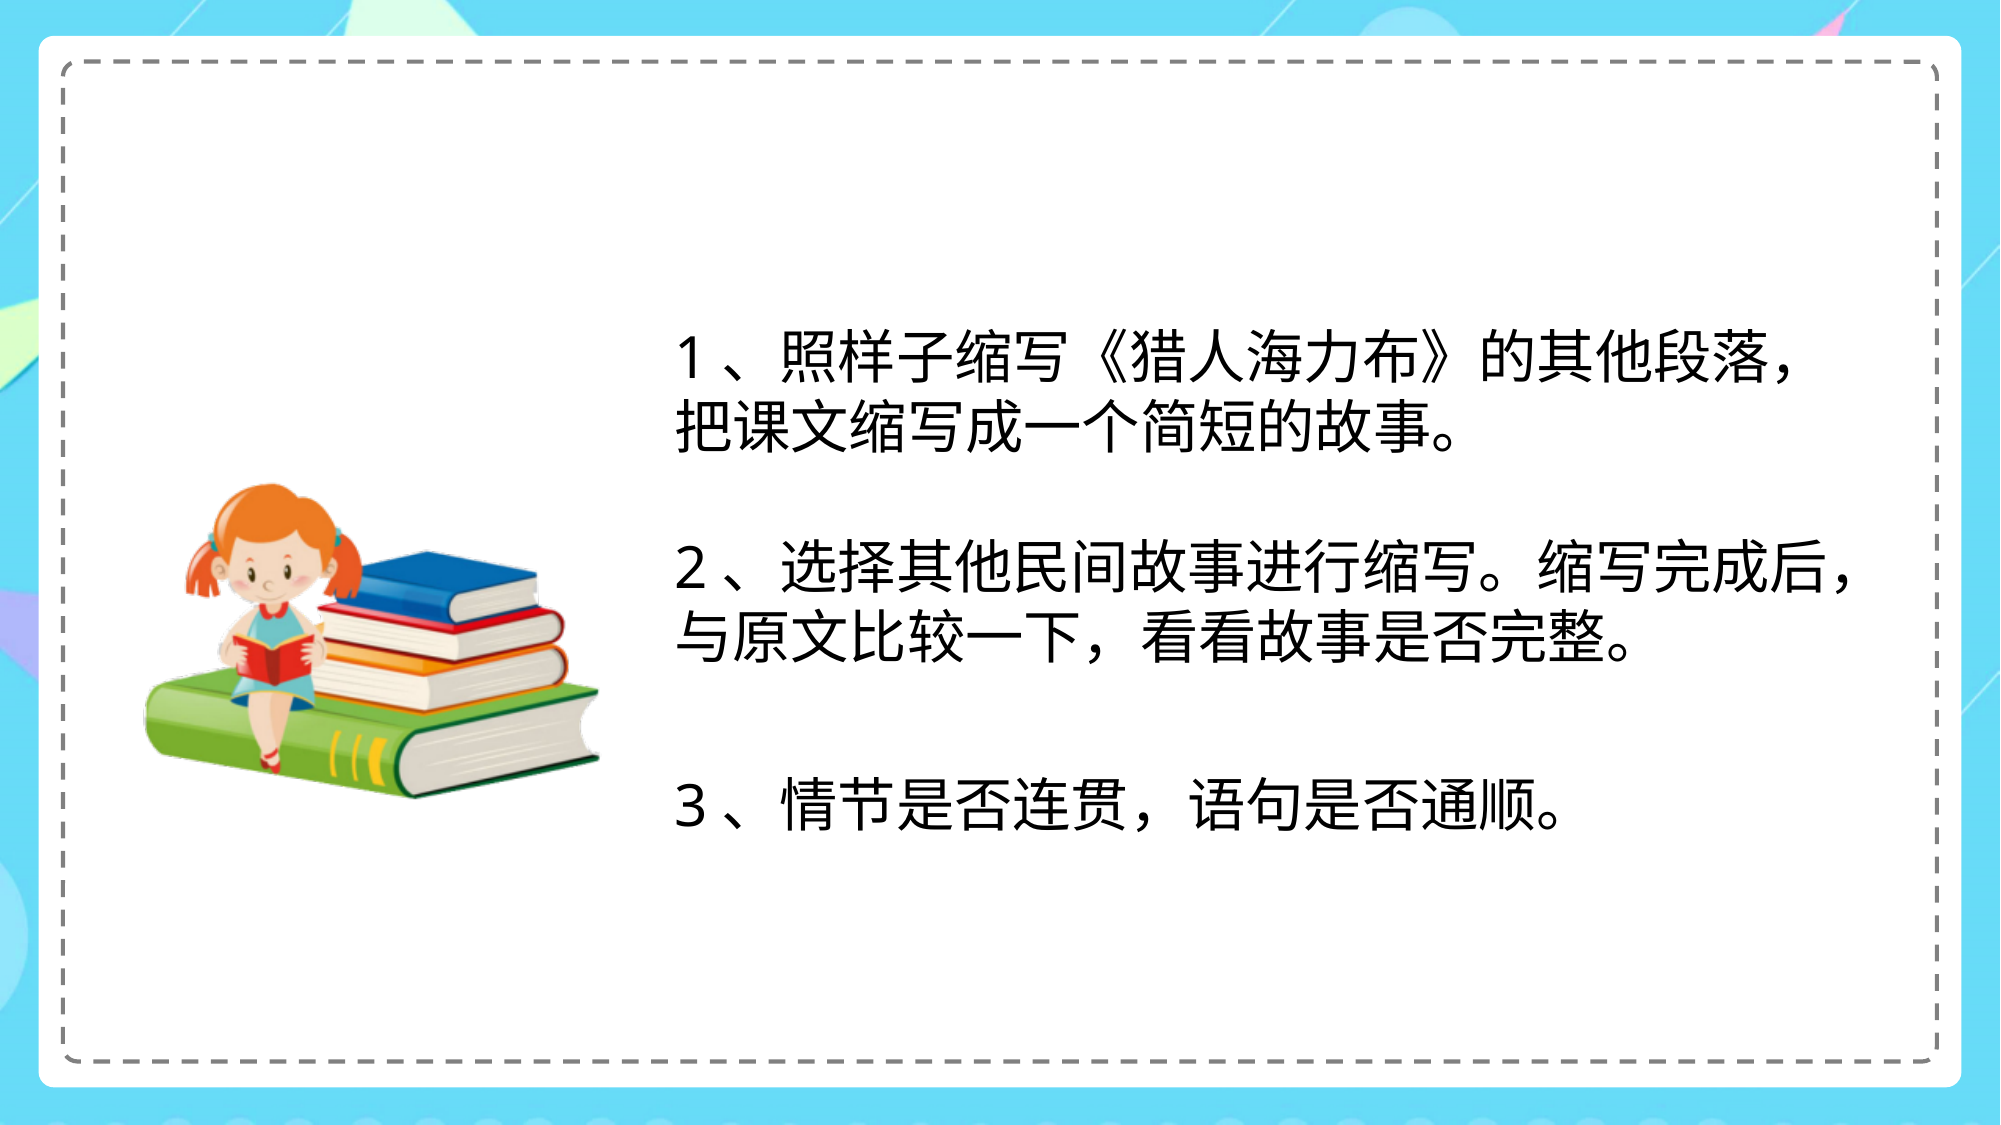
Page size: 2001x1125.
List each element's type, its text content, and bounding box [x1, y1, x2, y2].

picture [0, 0, 2000, 1125]
text_box 1、照样子缩写《猎人海力布》的其他段落， 把课文缩写成一个简短的故事。 2、选择其他民间故事进行缩写。缩写完成后，与原文比较一下，看看故事是否完整。 [659, 312, 1898, 690]
text_box 3、情节是否连贯，语句是否通顺。 [659, 690, 1898, 986]
